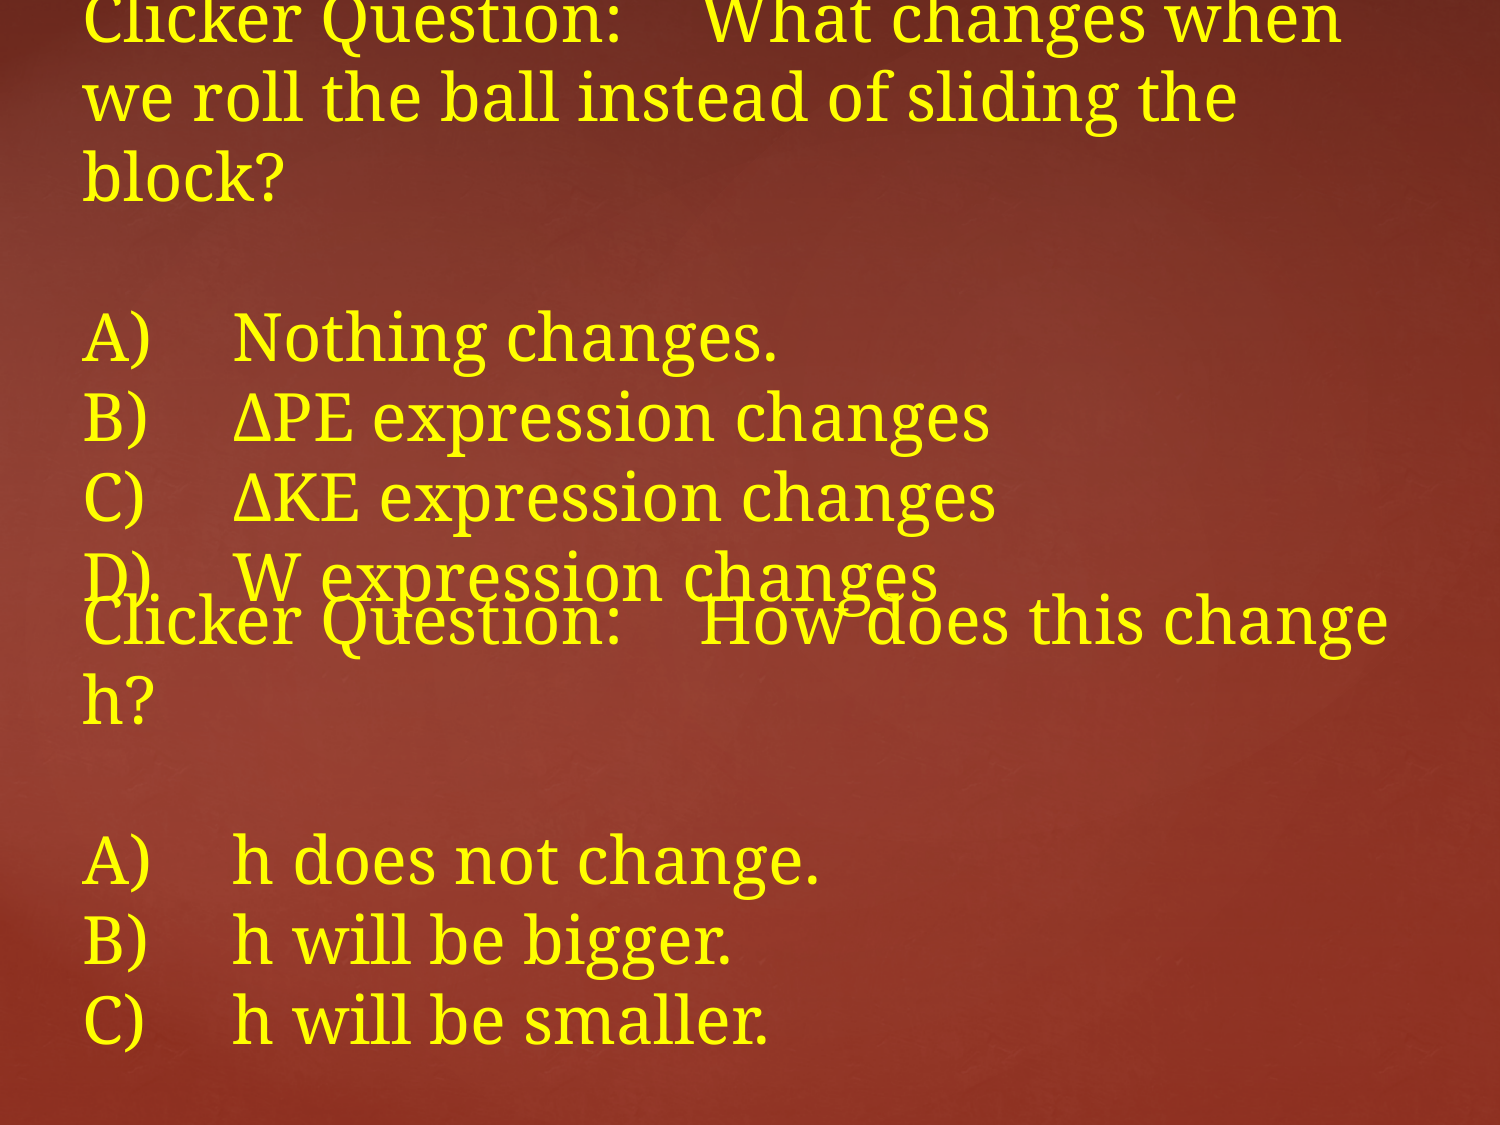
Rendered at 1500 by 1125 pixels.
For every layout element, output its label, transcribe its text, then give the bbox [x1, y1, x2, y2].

text_box Clicker Question: How does this change h? A) h does not change. B) h will be bigger. C) h will be smaller. [67, 659, 1440, 1065]
text_box Clicker Question: What changes when we roll the ball instead of sliding the block? A) Nothing changes. B) ΔPE expression changes C) ΔKE expression changes D) W expression changes [67, 60, 1440, 623]
